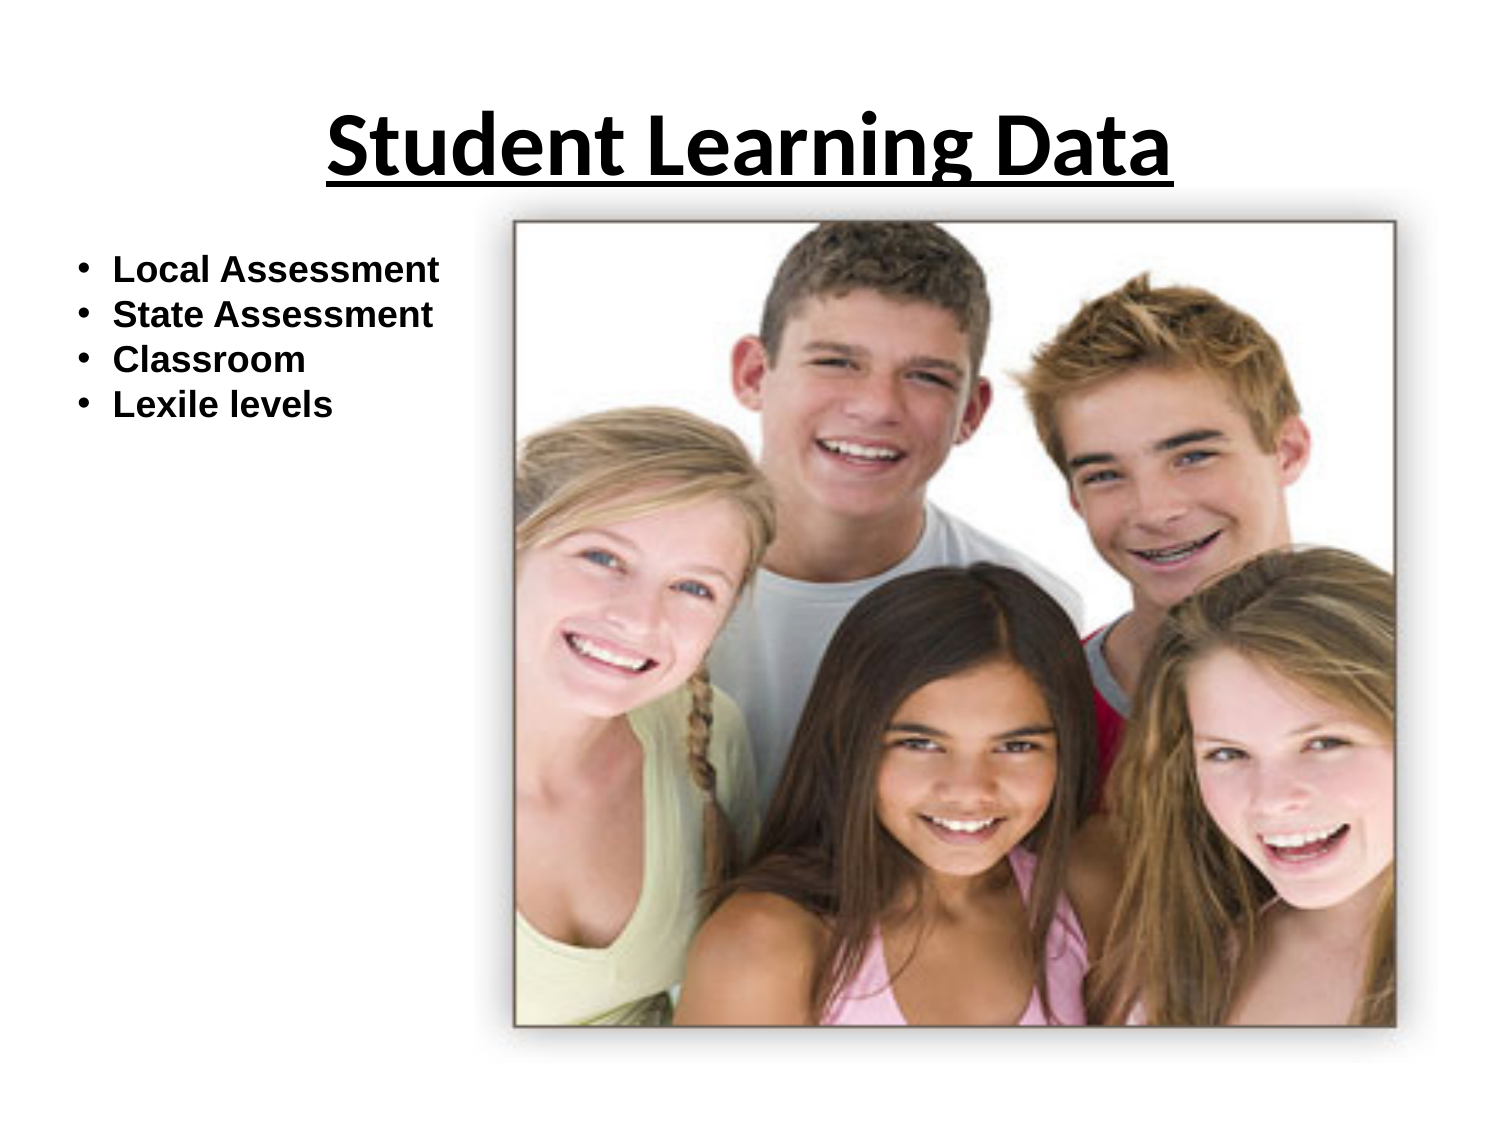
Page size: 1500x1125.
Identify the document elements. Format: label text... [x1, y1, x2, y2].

title Student Learning Data [74, 44, 1426, 233]
picture [474, 187, 1438, 1063]
text_box Local Assessment State Assessment Classroom Lexile levels [62, 237, 469, 433]
